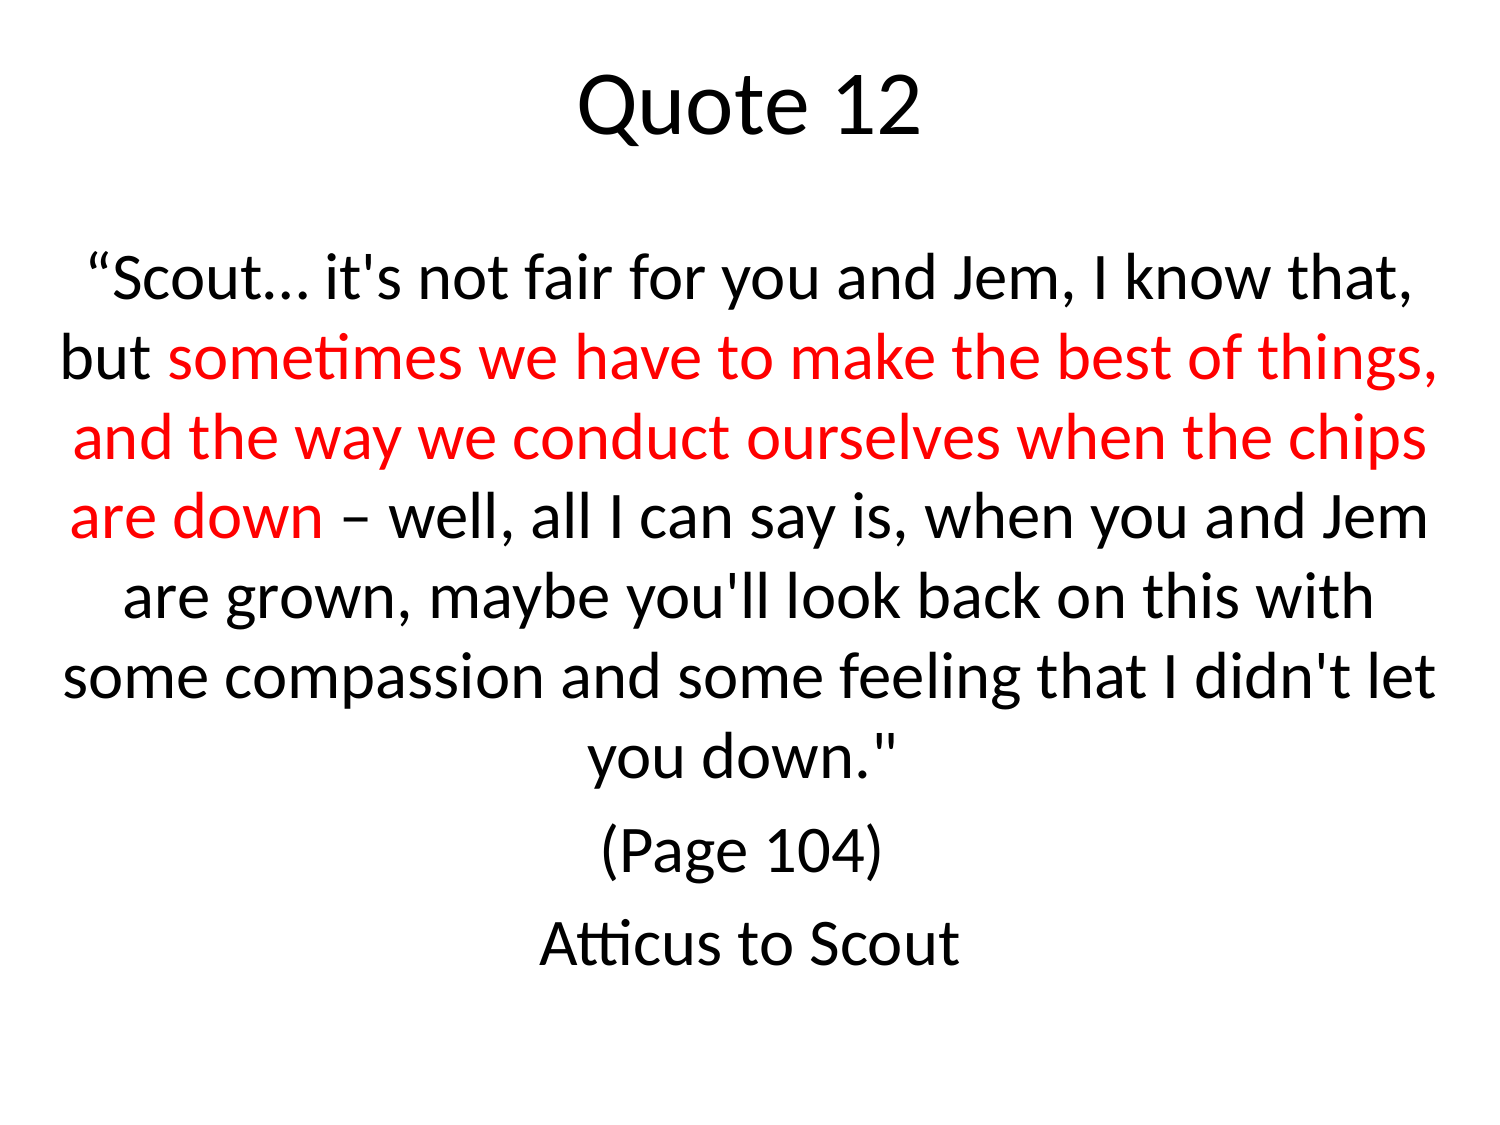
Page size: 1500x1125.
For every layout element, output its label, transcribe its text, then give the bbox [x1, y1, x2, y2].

list “Scout… it's not fair for you and Jem, I know that, but sometimes we have to make the best of things, and the way we conduct ourselves when the chips are down – well, all I can say is, when you and Jem are grown, maybe you'll look back on this with some compassion and some feeling that I didn't let you down." (Page 104) Atticus to Scout [37, 224, 1463, 1088]
title Quote 12 [75, 4, 1425, 192]
